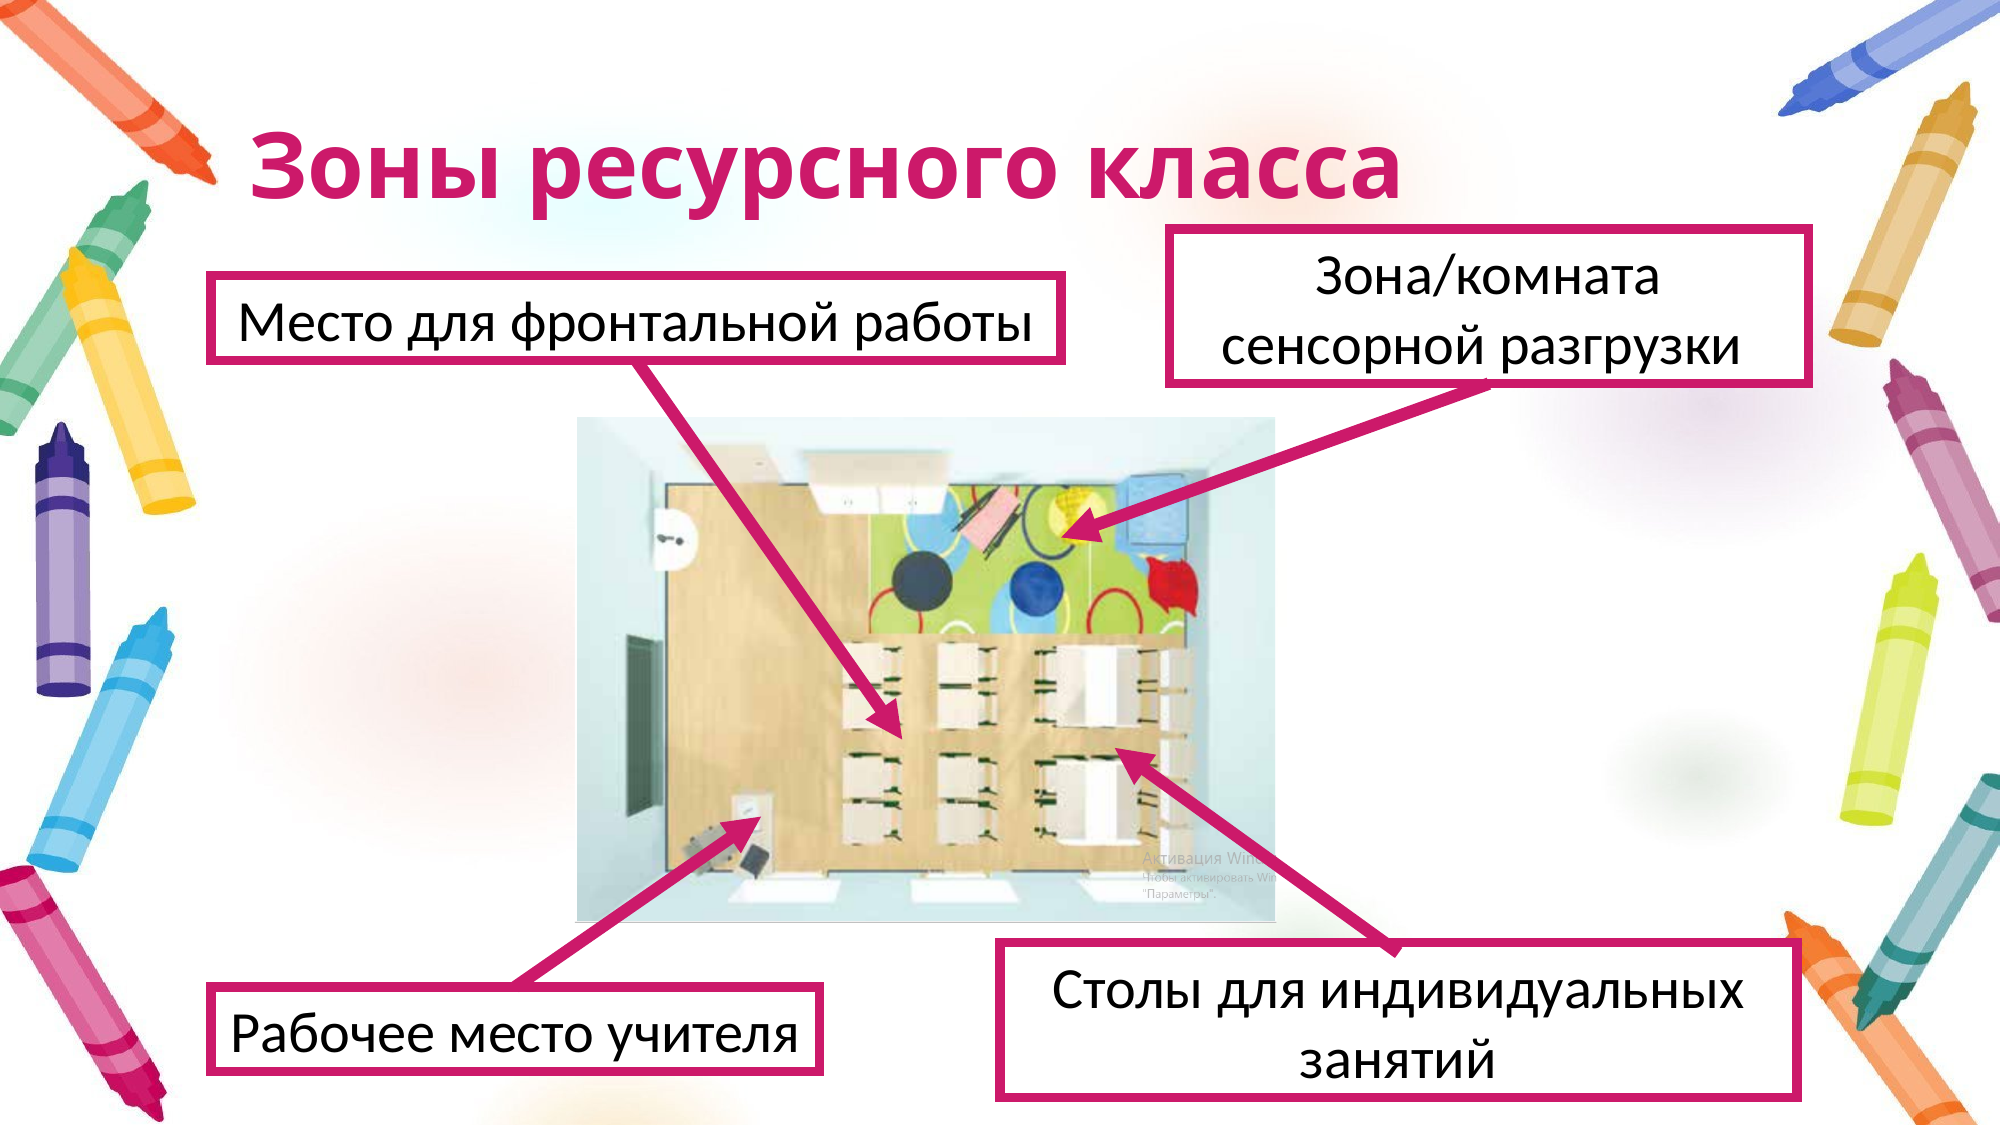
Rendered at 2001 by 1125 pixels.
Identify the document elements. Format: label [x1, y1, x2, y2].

text_box [1114, 747, 1399, 953]
text_box [636, 361, 903, 740]
text_box [1061, 385, 1489, 538]
picture [0, 0, 2000, 1125]
text_box [515, 816, 762, 988]
